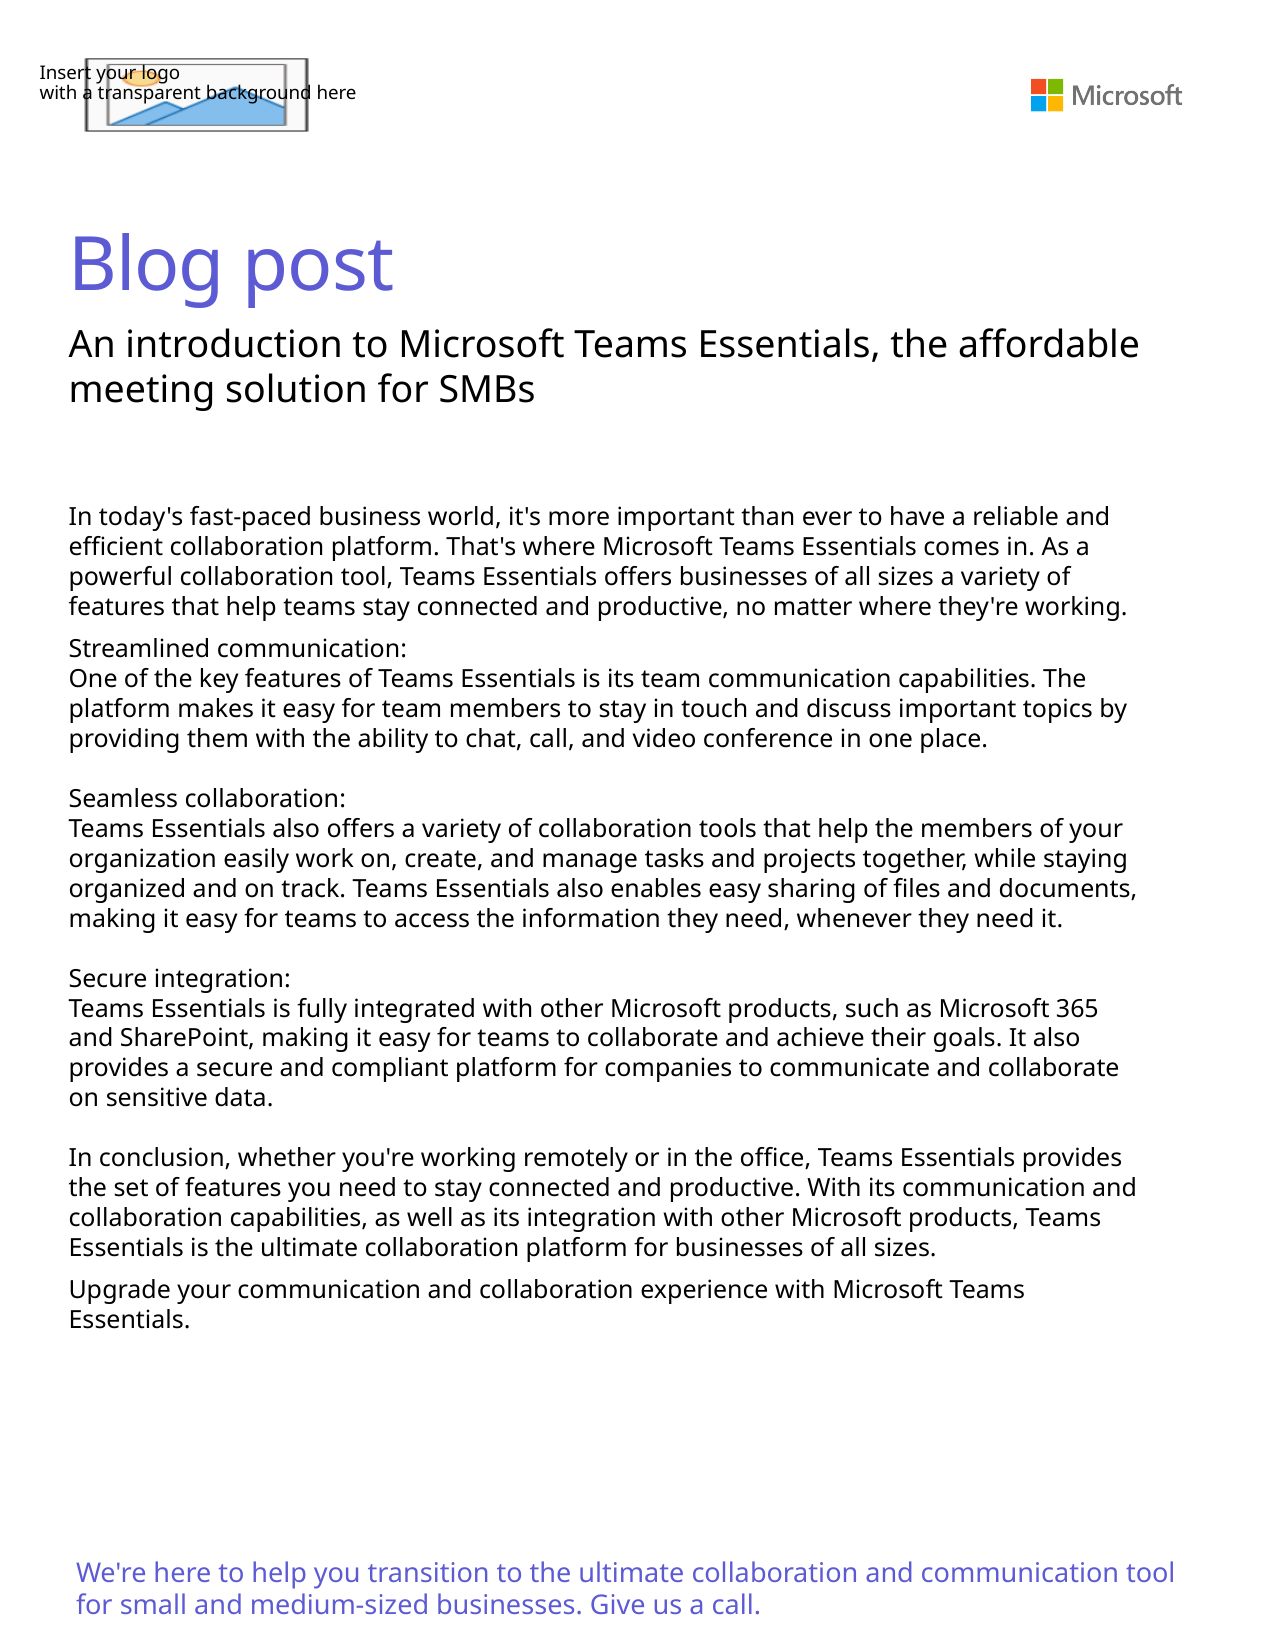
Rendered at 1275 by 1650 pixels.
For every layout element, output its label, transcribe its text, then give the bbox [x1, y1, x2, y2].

text_box Blog post An introduction to Microsoft Teams Essentials, the affordable meeting solution for SMBs In today's fast-paced business world, it's more important than ever to have a reliable and efficient collaboration platform. That's where Microsoft Teams Essentials comes in. As a powerful collaboration tool, Teams Essentials offers businesses of all sizes a variety of features that help teams stay connected and productive, no matter where they're working. Streamlined communication: One of the key features of Teams Essentials is its team communication capabilities. The platform makes it easy for team members to stay in touch and discuss important topics by providing them with the ability to chat, call, and video conference in one place. Seamless collaboration: Teams Essentials also offers a variety of collaboration tools that help the members of your organization easily work on, create, and manage tasks and projects together, while staying organized and on track. Teams Essentials also enables easy sharing of files and documents, making it easy for teams to access the information they need, whenever they need it. Secure integration: Teams Essentials is fully integrated with other Microsoft products, such as Microsoft 365 and SharePoint, making it easy for teams to collaborate and achieve their goals. It also provides a secure and compliant platform for companies to communicate and collaborate on sensitive data. In conclusion, whether you're working remotely or in the office, Teams Essentials provides the set of features you need to stay connected and productive. With its communication and collaboration capabilities, as well as its integration with other Microsoft products, Teams Essentials is the ultimate collaboration platform for businesses of all sizes. Upgrade your communication and collaboration experience with Microsoft Teams Essentials. [68, 208, 1160, 1525]
picture [78, 55, 318, 135]
text_box We're here to help you transition to the ultimate collaboration and communication tool for small and medium-sized businesses. Give us a call. [68, 1557, 1207, 1619]
picture [1010, 59, 1203, 131]
